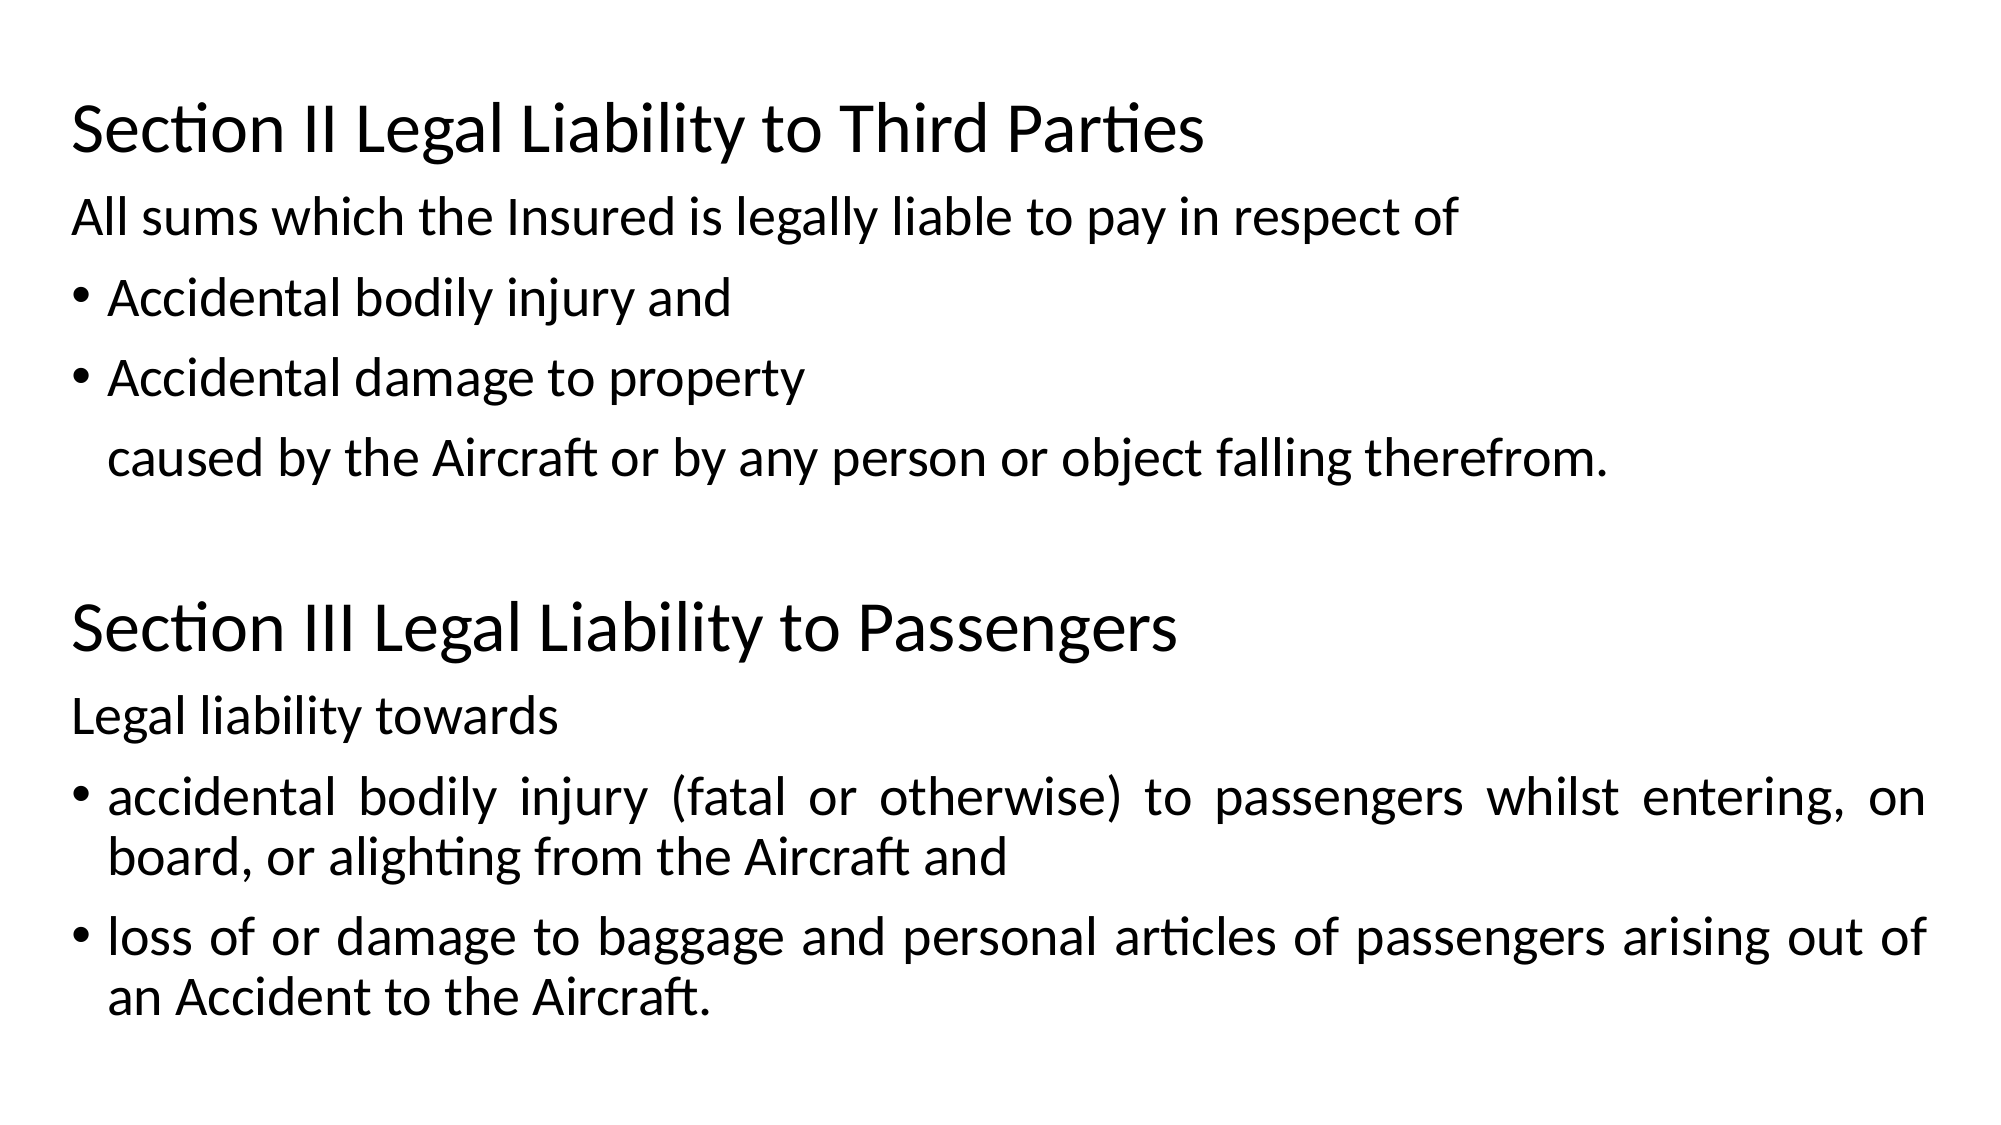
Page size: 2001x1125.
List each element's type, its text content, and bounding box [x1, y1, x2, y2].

list Section II Legal Liability to Third Parties All sums which the Insured is legally liable to pay in respect of Accidental bodily injury and Accidental damage to property caused by the Aircraft or by any person or object falling therefrom. Section III Legal Liability to Passengers Legal liability towards accidental bodily injury (fatal or otherwise) to passengers whilst entering, on board, or alighting from the Aircraft and loss of or damage to baggage and personal articles of passengers arising out of an Accident to the Aircraft. [56, 82, 1944, 1043]
